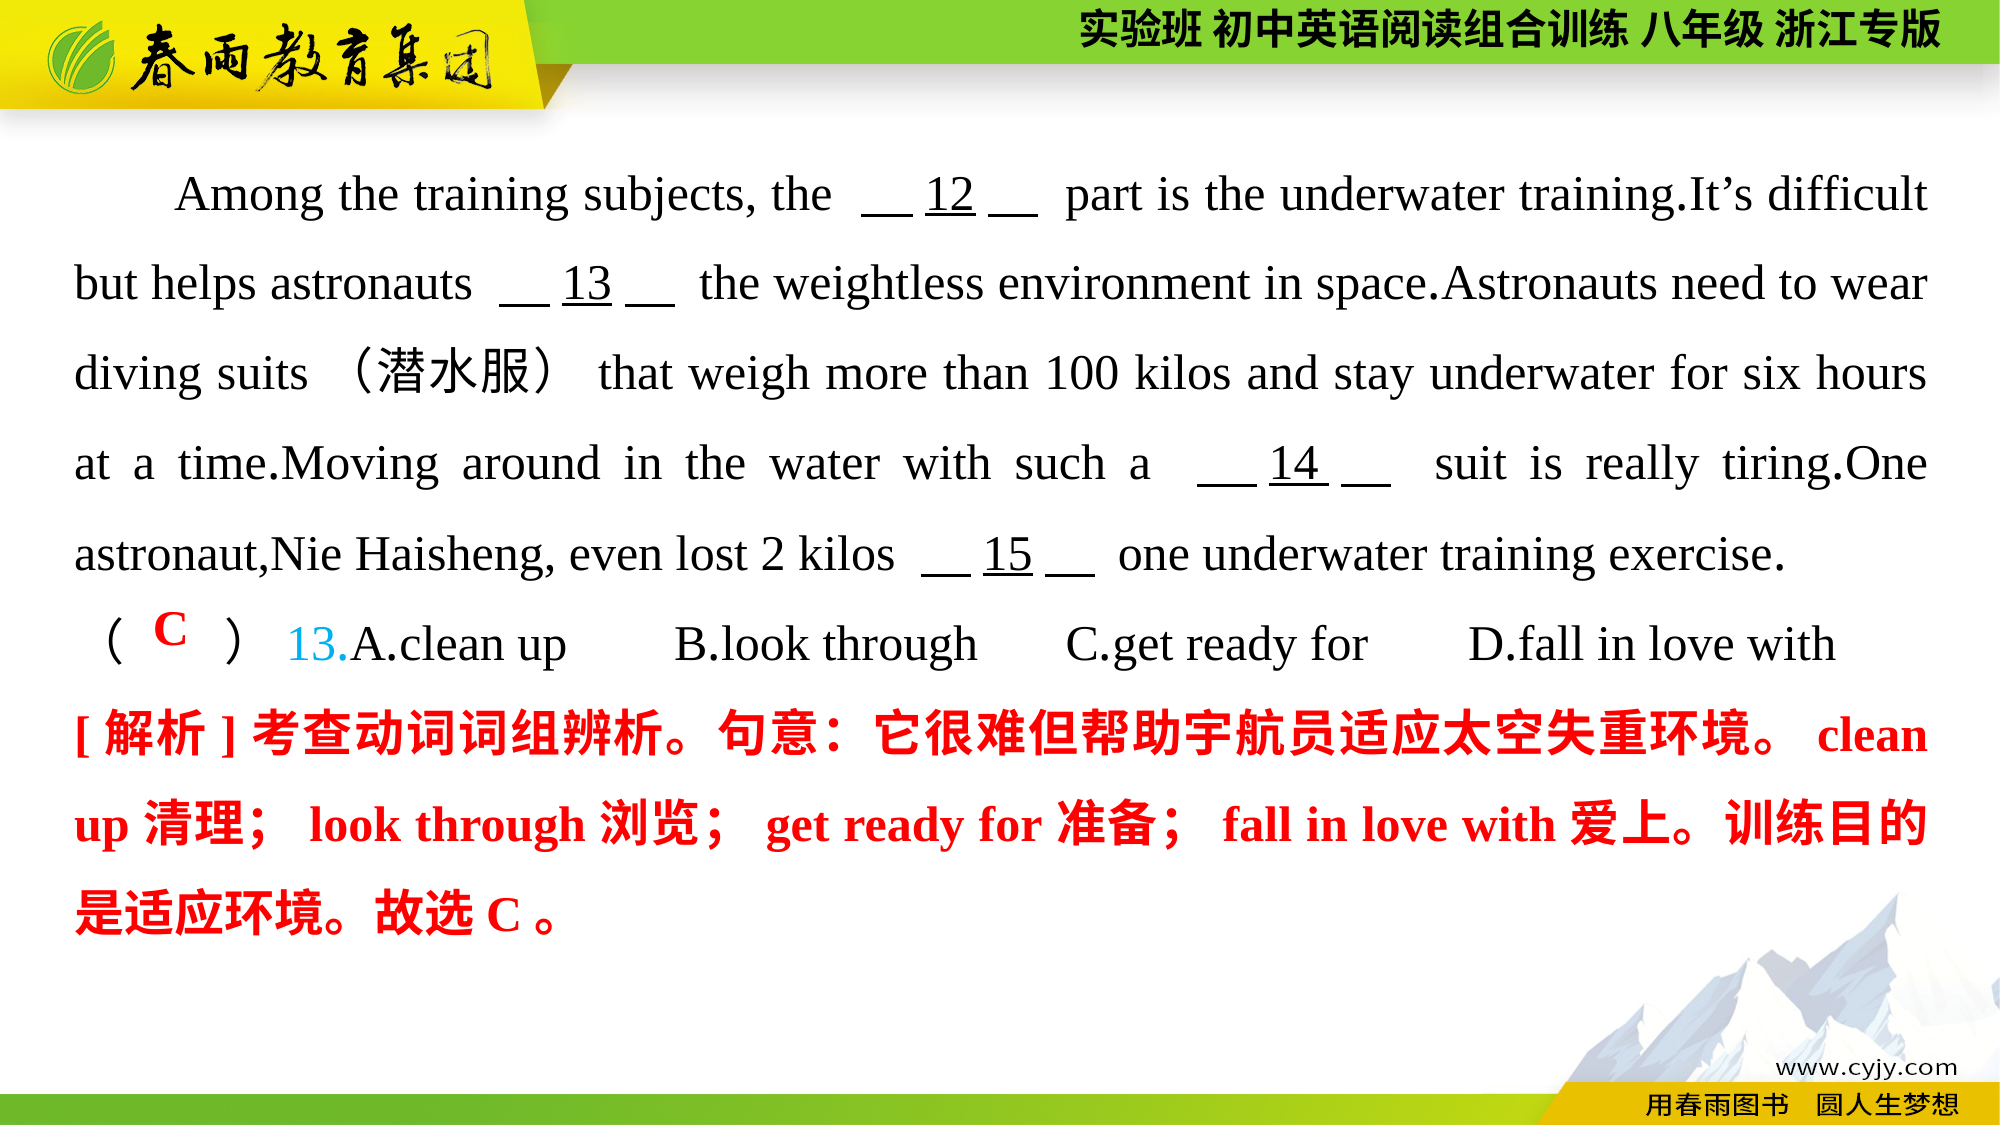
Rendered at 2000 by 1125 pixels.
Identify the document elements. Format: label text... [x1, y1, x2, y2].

text_box C [138, 588, 204, 664]
list Among the training subjects, the 12 part is the underwater training.It’s difficult but helps astronauts 13 the weightless environment in space.Astronauts need to wear diving suits（潜水服）that weigh more than 100 kilos and stay underwater for six hours at a time.Moving around in the water with such a 14 suit is really tiring.One astronaut,Nie Haisheng, even lost 2 kilos 15 one underwater training exercise. （ ）13.A.clean up B.look through C.get ready for D.fall in love with [59, 122, 1944, 664]
picture [0, 0, 2000, 1125]
text_box [解析]考查动词词组辨析。句意：它很难但帮助宇航员适应太空失重环境。clean up清理；look through浏览；get ready for准备；fall in love with爱上。训练目的是适应环境。故选C。 [59, 664, 1944, 950]
